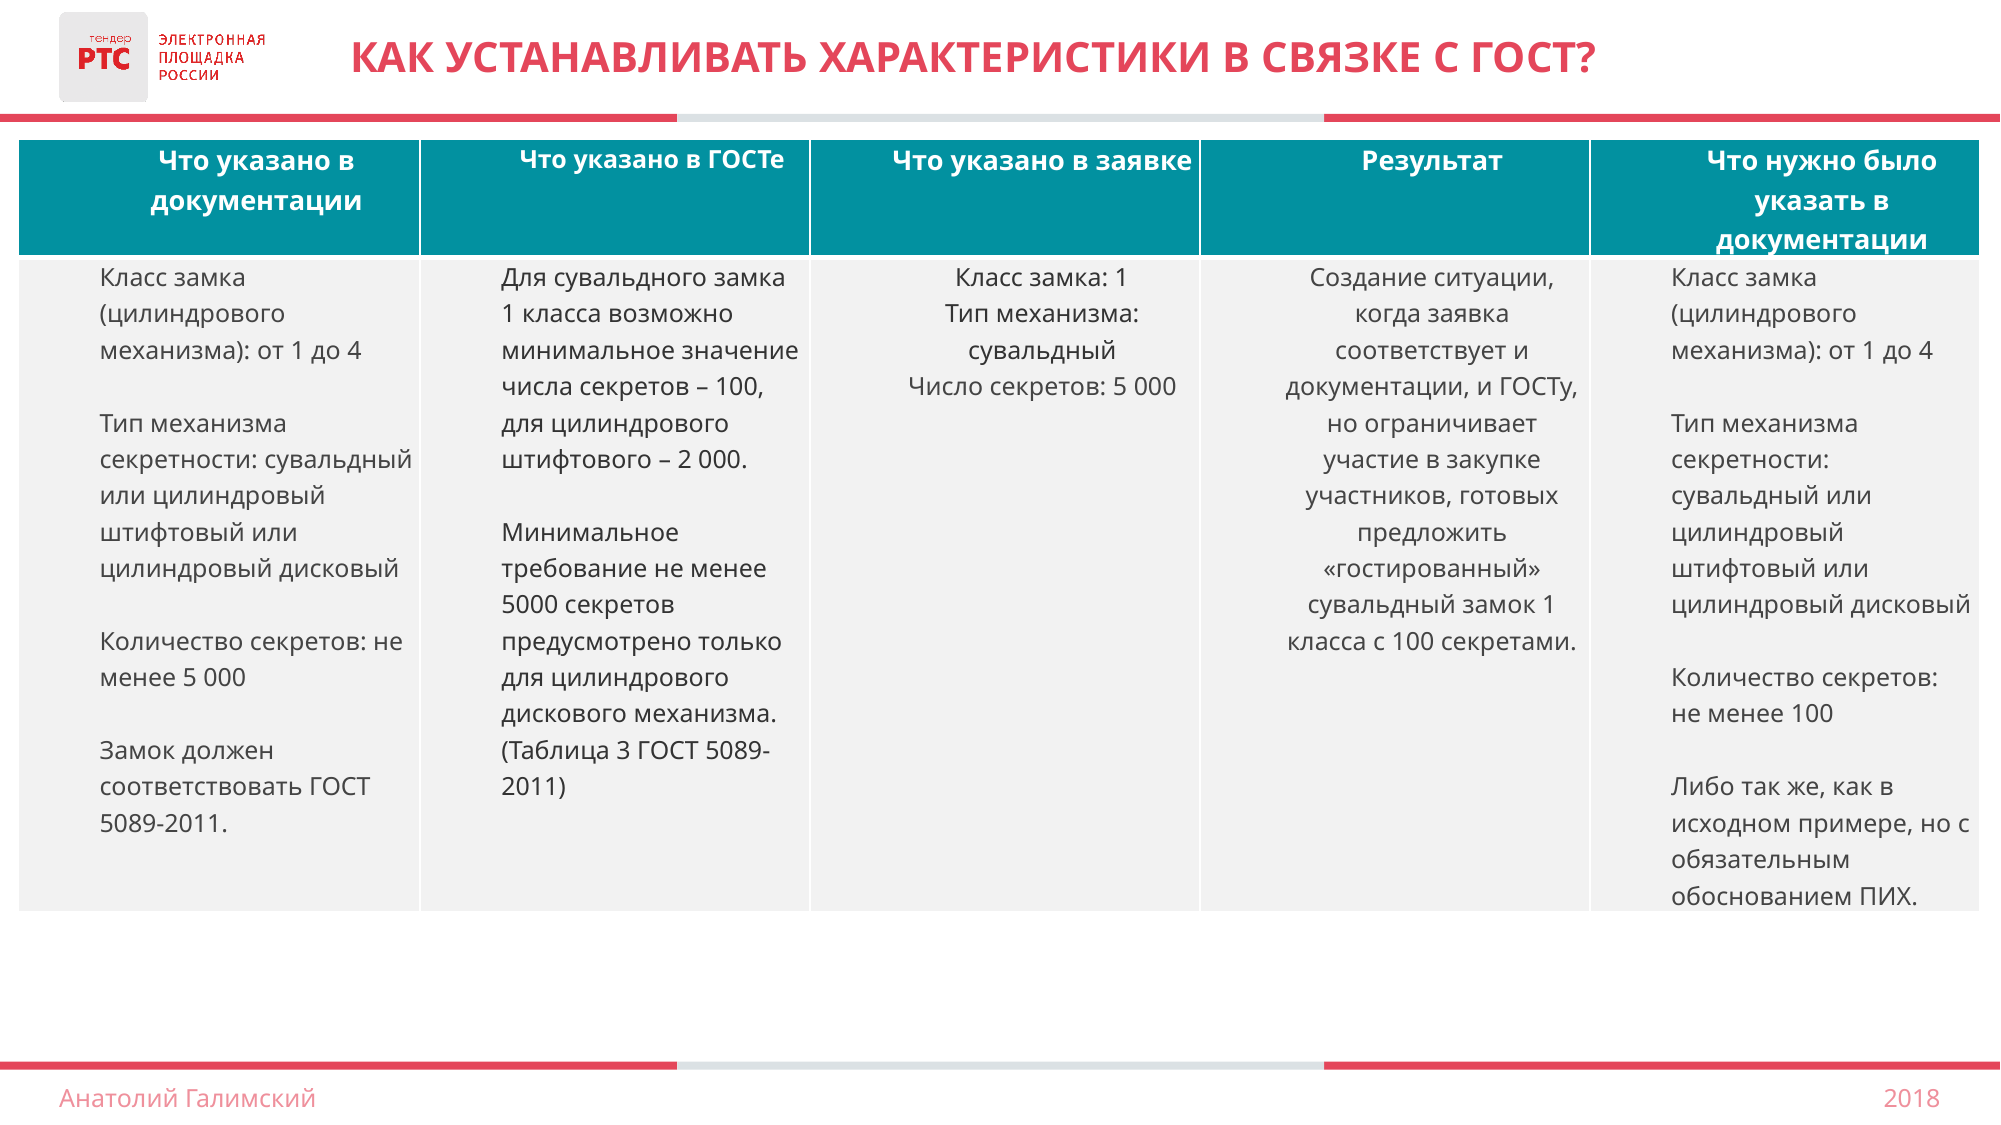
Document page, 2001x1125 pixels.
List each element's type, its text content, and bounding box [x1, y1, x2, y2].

table_cell Класс замка: 1 Тип механизма: сувальдный Число секретов: 5 000 [811, 260, 1199, 911]
table_cell Создание ситуации, когда заявка соответствует и документации, и ГОСТу, но ограничивает участие в закупке участников, готовых предложить «гостированный» сувальдный замок 1 класса с 100 секретами. [1201, 260, 1589, 911]
title Как устанавливать характеристики в связке с гост? [294, 0, 1652, 114]
table_cell Класс замка (цилиндрового механизма): от 1 до 4 Тип механизма секретности: сувальдный или цилиндровый штифтовый или цилиндровый дисковый Количество секретов: не менее 100 Либо так же, как в исходном примере, но с обязательным обоснованием ПИХ. [1591, 260, 1979, 911]
table_cell Для сувальдного замка 1 класса возможно минимальное значение числа секретов – 100, для цилиндрового штифтового – 2 000. Минимальное требование не менее 5000 секретов предусмотрено только для цилиндрового дискового механизма. (Таблица 3 ГОСТ 5089-2011) [421, 260, 809, 911]
table_header Что нужно было указать в документации [1591, 140, 1979, 255]
slide_number 2018 [1490, 1069, 1941, 1125]
footer Анатолий Галимский [59, 1069, 1325, 1125]
table_header Что указано в заявке [811, 140, 1199, 255]
table_header Что указано в документации [19, 140, 419, 255]
table_header Что указано в ГОСТе [421, 140, 809, 255]
text_box [540, 54, 1930, 139]
table_cell Класс замка (цилиндрового механизма): от 1 до 4 Тип механизма секретности: сувальдный или цилиндровый штифтовый или цилиндровый дисковый Количество секретов: не менее 5 000 Замок должен соответствовать ГОСТ 5089-2011. [19, 260, 419, 911]
table_header Результат [1201, 140, 1589, 255]
picture [59, 12, 265, 102]
